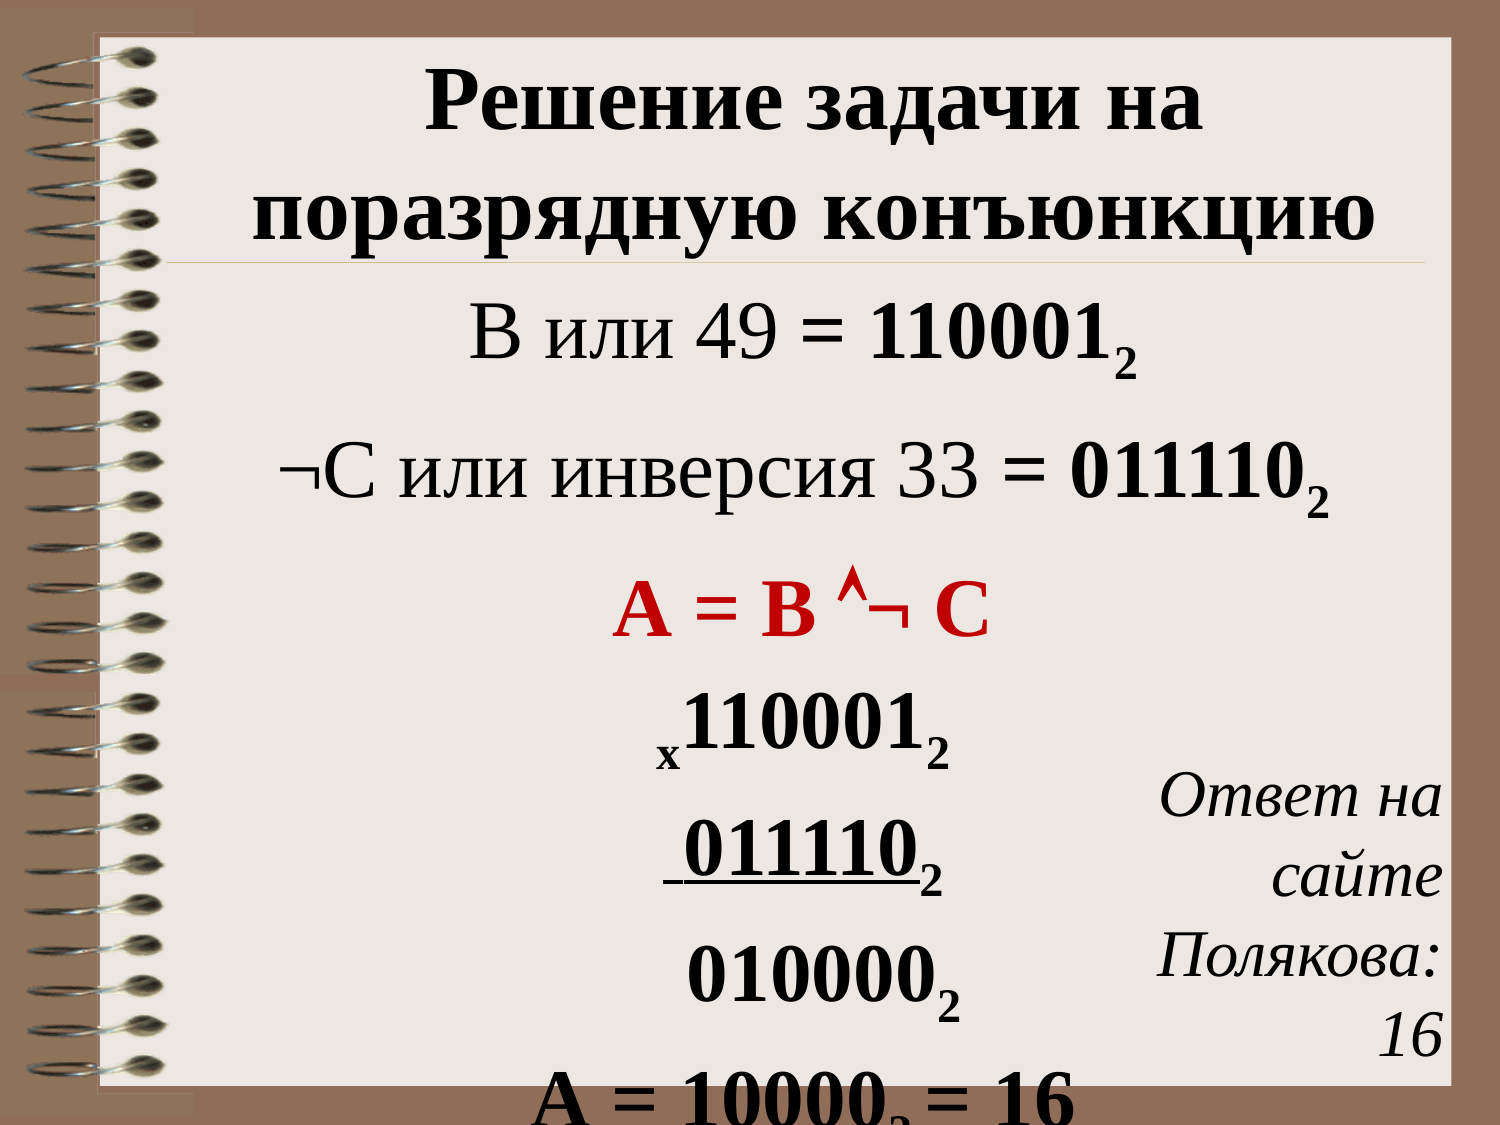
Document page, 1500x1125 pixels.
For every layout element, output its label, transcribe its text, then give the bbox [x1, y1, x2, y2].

picture [0, 692, 159, 1115]
text_box Ответ на сайте Полякова: 16 [1073, 742, 1459, 1078]
text_box В или 49 = 1100012 ¬С или инверсия 33 = 0111102 А = В ¬ С х1100012 0111102 0100002 А = 100002 = 16 [159, 268, 1448, 1125]
text_box Решение задачи на поразрядную конъюнкцию [171, 30, 1459, 266]
picture [0, 8, 194, 674]
